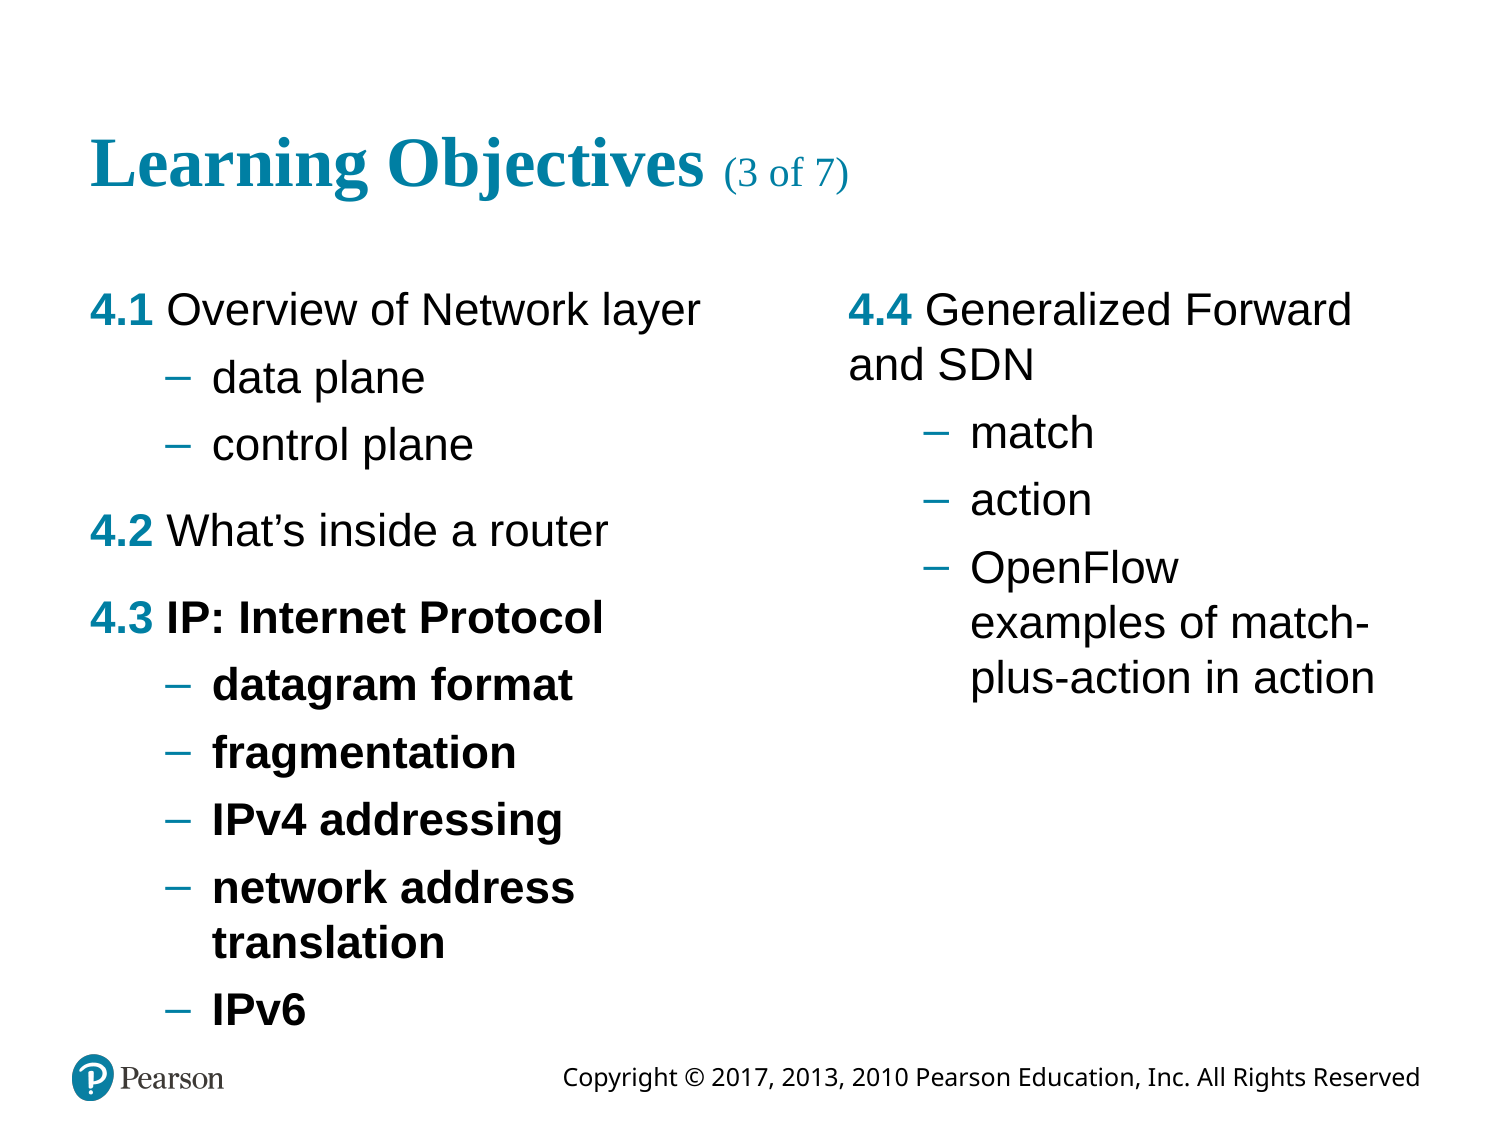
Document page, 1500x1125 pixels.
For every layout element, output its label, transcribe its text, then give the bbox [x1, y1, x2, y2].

list 4.4 Generalized Forward and S D N match action OpenFlow examples of match-plus-action in action [833, 264, 1400, 968]
picture [80, 1063, 106, 1088]
picture [72, 1054, 88, 1070]
list 4.1 Overview of Network layer data plane control plane 4.2 What’s inside a router 4.3 I P: Internet Protocol datagram format fragmentation I Pv4 addressing network address translation I Pv6 [75, 264, 781, 1031]
title Learning Objectives (3 of 7) [75, 35, 1425, 216]
picture [98, 1054, 224, 1101]
picture [72, 1087, 83, 1101]
